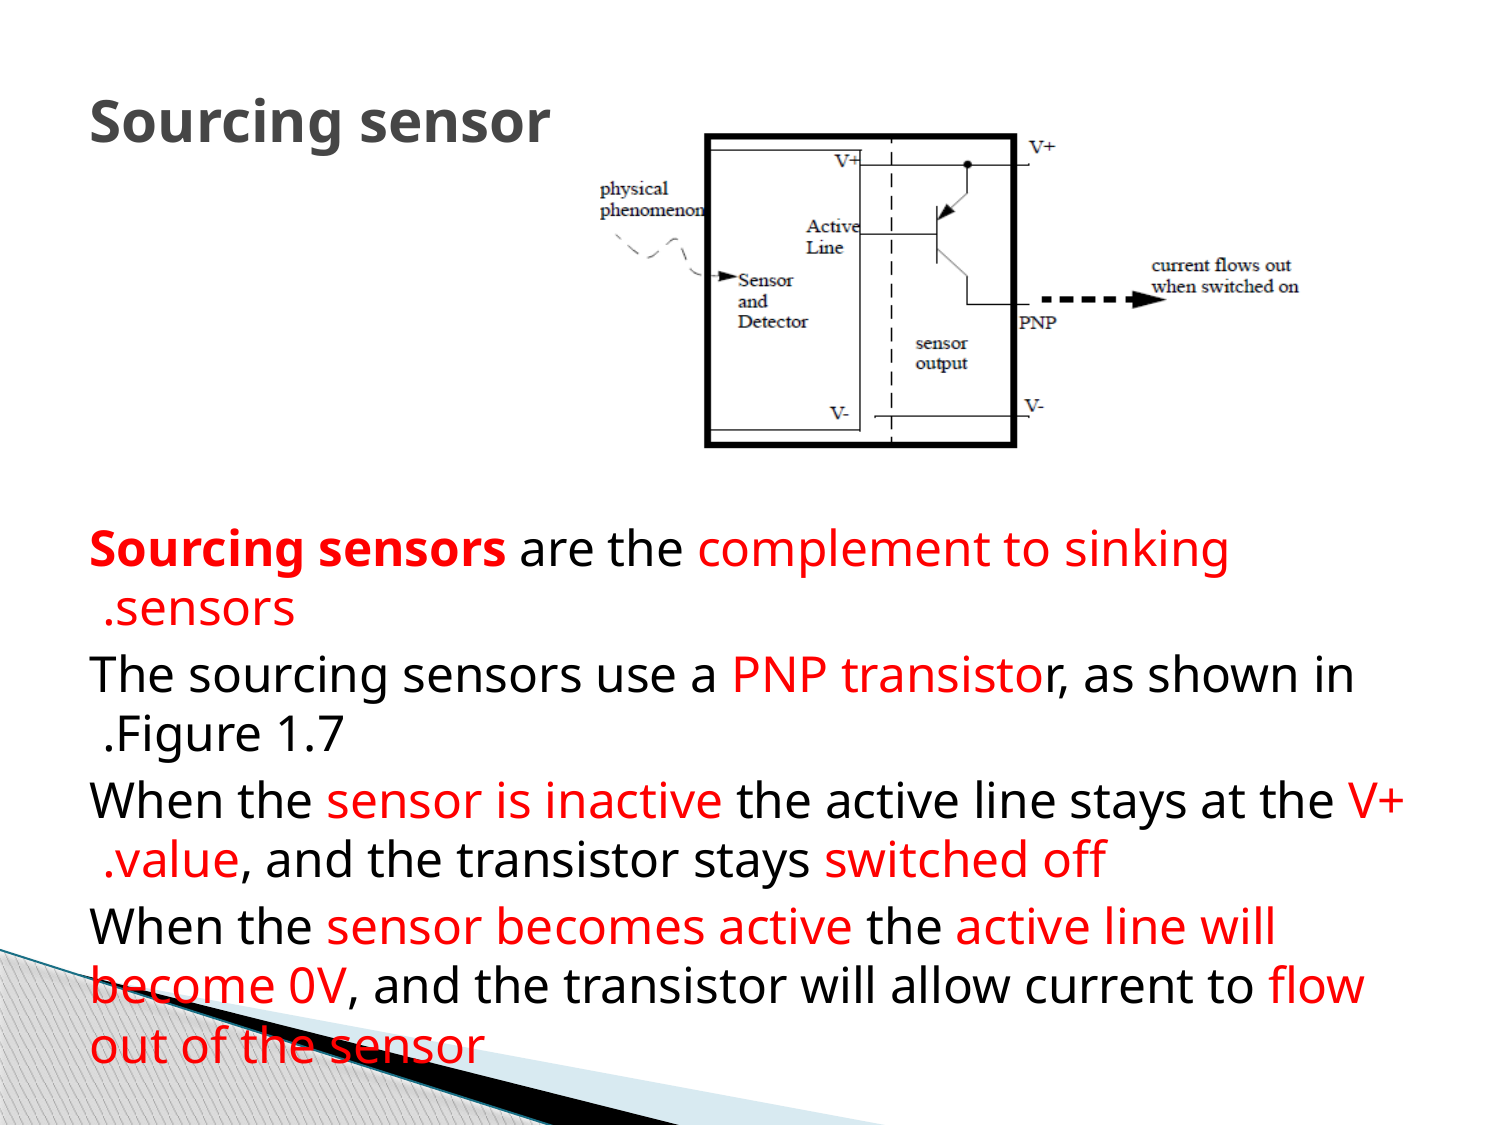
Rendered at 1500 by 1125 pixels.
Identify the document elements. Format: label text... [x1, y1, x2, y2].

title Sourcing sensor [75, 62, 1425, 175]
picture [599, 112, 1305, 451]
list Sourcing sensors are the complement to sinking sensors. The sourcing sensors use a PNP transistor, as shown in Figure 1.7. When the sensor is inactive the active line stays at the V+ value, and the transistor stays switched off. When the sensor becomes active the active line will become 0V, and the transistor will allow current to flow out of the sensor [75, 243, 1450, 1088]
